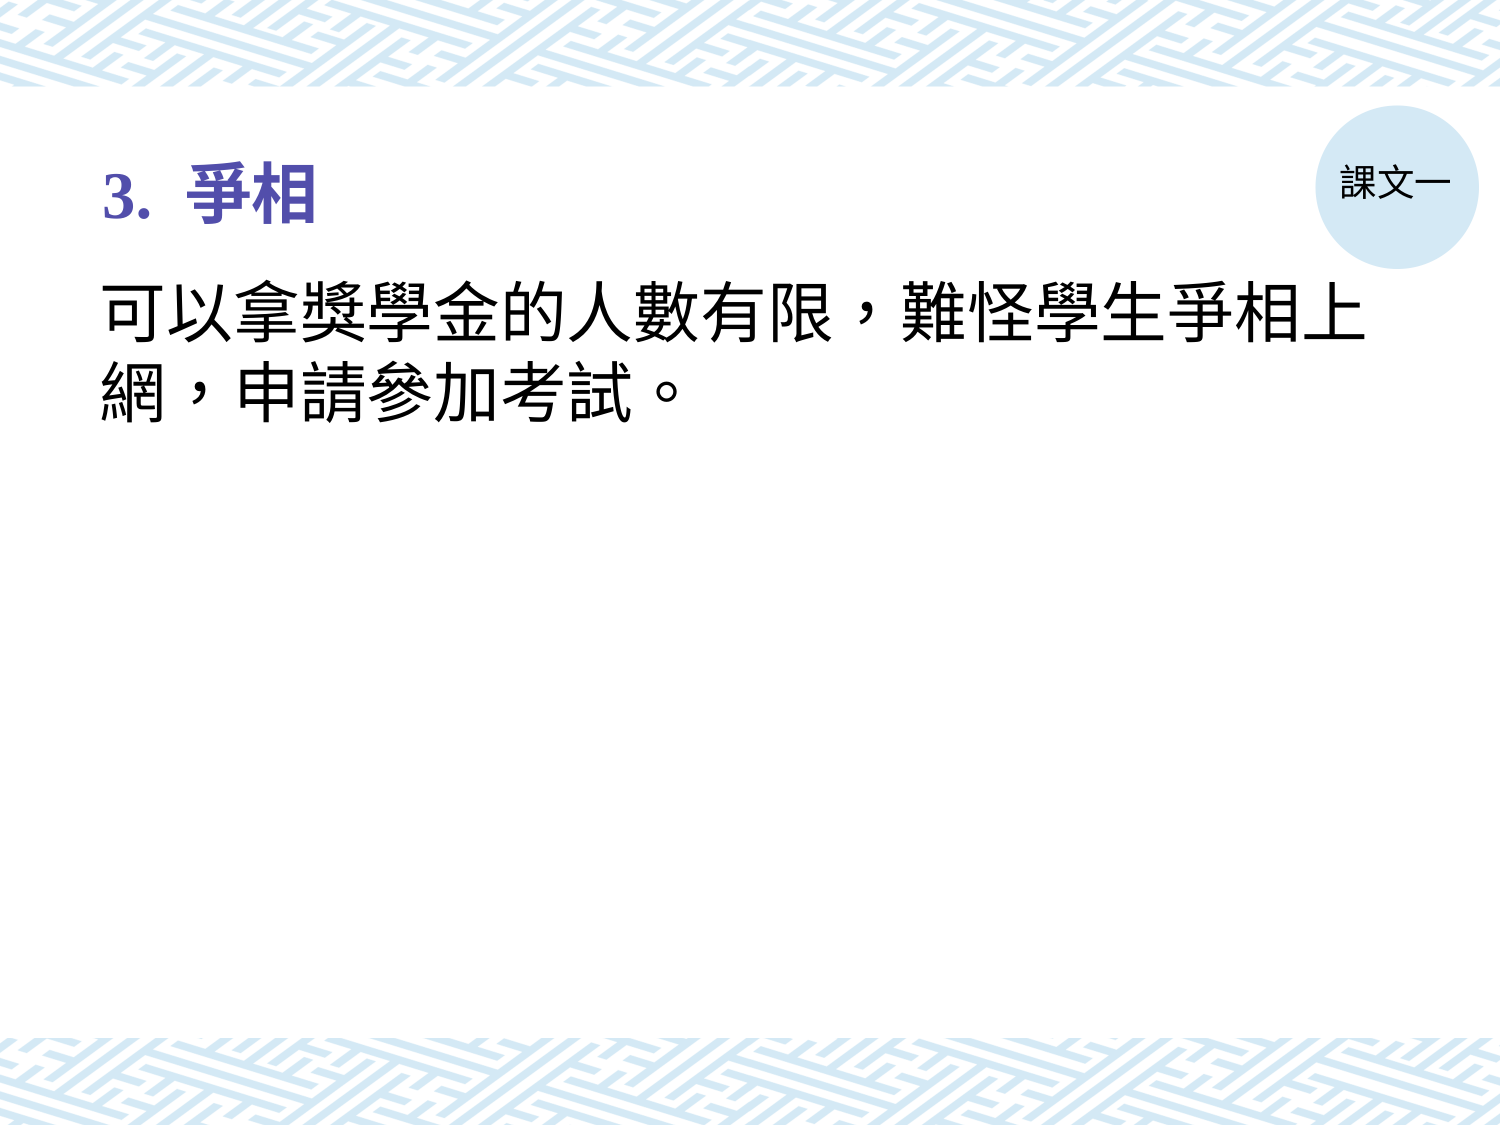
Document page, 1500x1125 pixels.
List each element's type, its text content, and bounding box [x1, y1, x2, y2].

title 3. 爭相 [102, 152, 1340, 270]
list 可以拿獎學金的人數有限，難怪學生爭相上網，申請參加考試。 [99, 270, 1394, 648]
picture [0, 0, 1500, 1125]
text_box 課文一 [1325, 151, 1500, 212]
